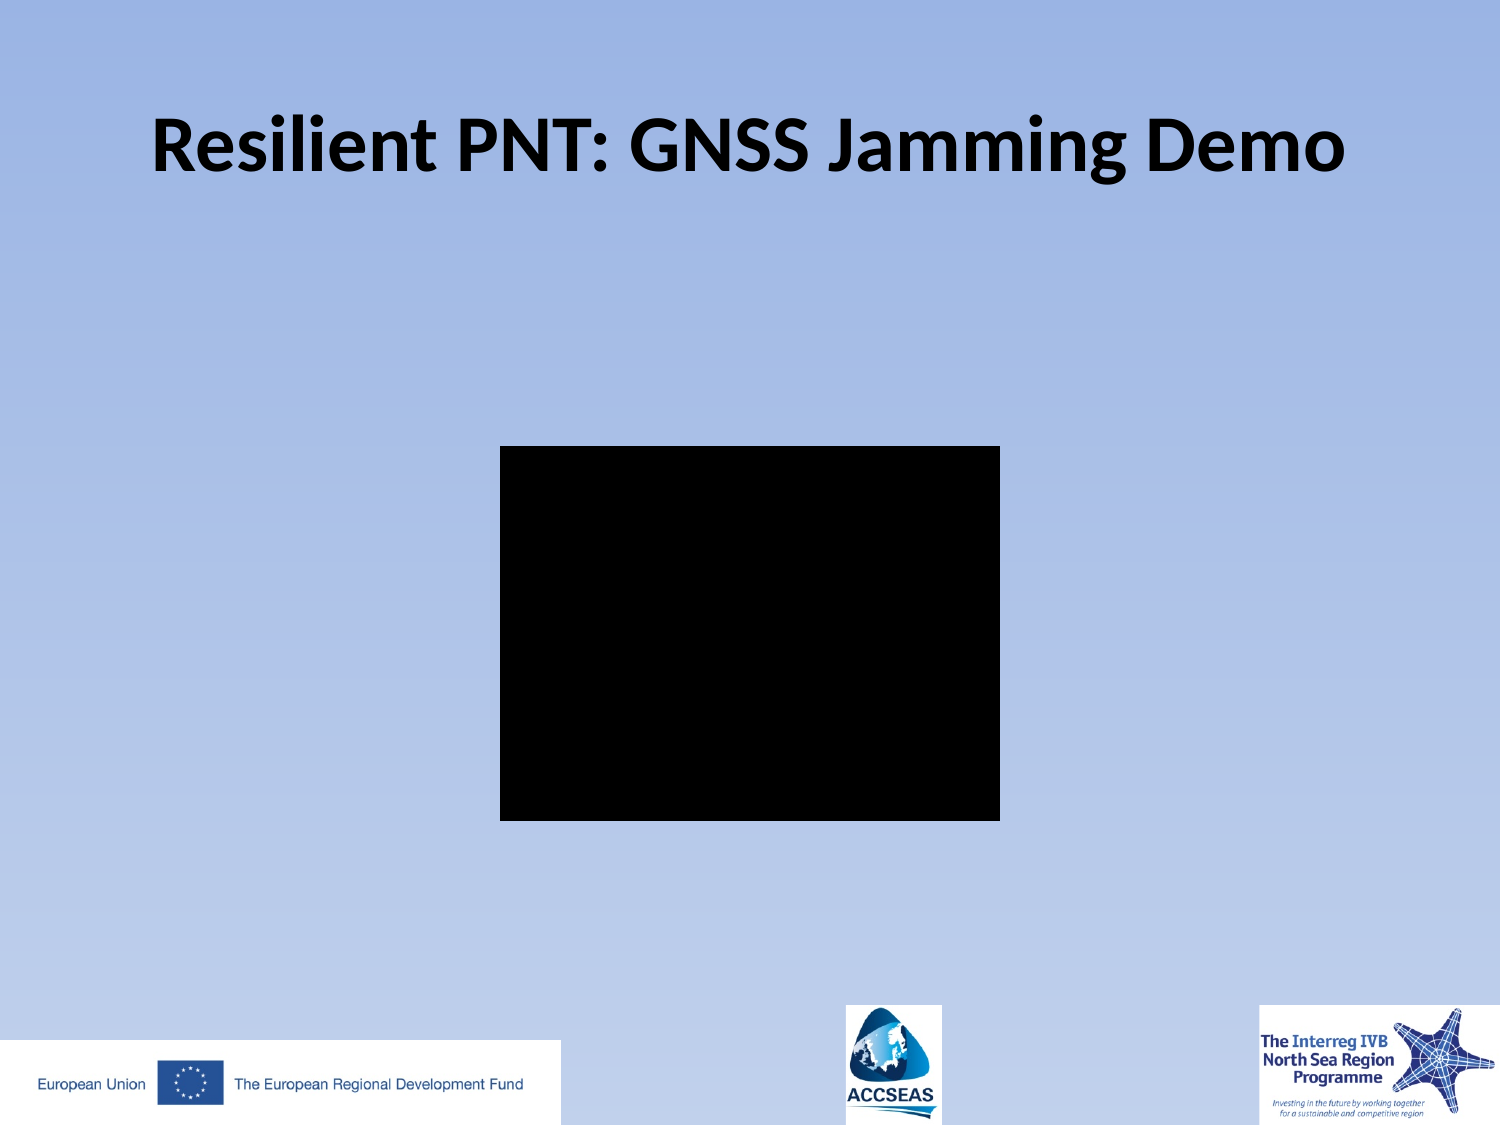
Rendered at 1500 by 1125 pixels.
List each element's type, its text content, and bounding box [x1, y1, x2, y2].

picture [845, 1005, 942, 1125]
picture [0, 1040, 561, 1125]
picture [1259, 1005, 1500, 1125]
title Resilient PNT: GNSS Jamming Demo [75, 45, 1425, 233]
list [499, 445, 1001, 822]
